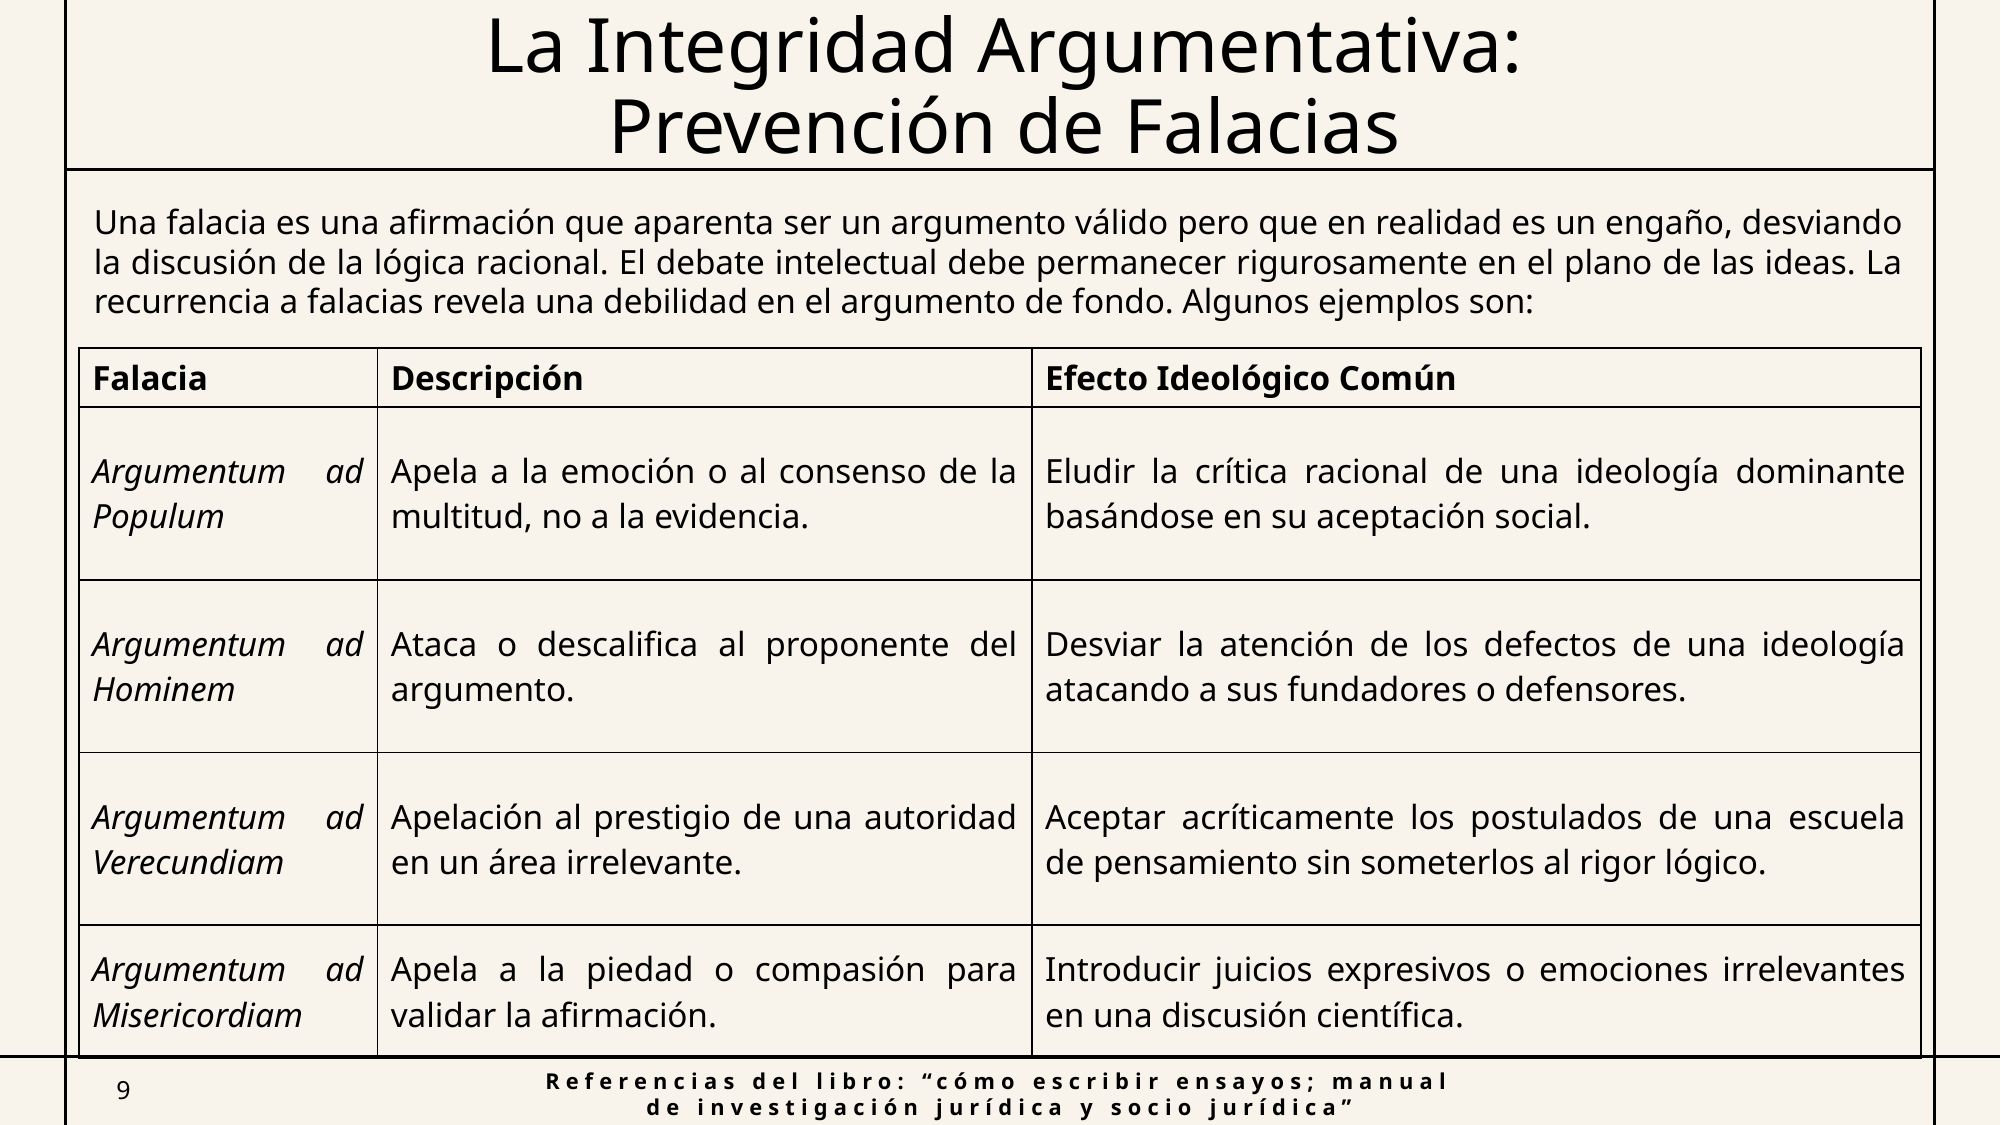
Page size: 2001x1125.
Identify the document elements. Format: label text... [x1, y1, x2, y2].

table_cell Ataca o descalifica al proponente del argumento. [378, 581, 1031, 752]
table_cell Aceptar acríticamente los postulados de una escuela de pensamiento sin someterlos al rigor lógico. [1033, 753, 1920, 924]
title La Integridad Argumentativa: Prevención de Falacias [334, 8, 1674, 168]
table_cell Apela a la piedad o compasión para validar la afirmación. [378, 926, 529, 1057]
table_header Descripción [378, 374, 1031, 406]
table_cell Argumentum ad Populum [80, 408, 377, 579]
table_cell Apela a la emoción o al consenso de la multitud, no a la evidencia. [378, 408, 1031, 579]
table_cell Eludir la crítica racional de una ideología dominante basándose en su aceptación social. [1033, 408, 1920, 579]
table_cell Apelación al prestigio de una autoridad en un área irrelevante. [378, 753, 1031, 924]
table_cell Argumentum ad Hominem [80, 581, 377, 752]
table_cell Argumentum ad Misericordiam [80, 926, 377, 1057]
text_box Una falacia es una afirmación que aparenta ser un argumento válido pero que en realidad es un engaño, desviando la discusión de la lógica racional. El debate intelectual debe permanecer rigurosamente en el plano de las ideas. La recurrencia a falacias revela una debilidad en el argumento de fondo. Algunos ejemplos son: [78, 193, 1921, 374]
table_cell Introducir juicios expresivos o emociones irrelevantes en una discusión científica. [1471, 926, 1920, 1057]
table_header Falacia [80, 374, 377, 406]
table_cell Argumentum ad Verecundiam [80, 753, 377, 924]
slide_number 9 [101, 1069, 258, 1115]
table_header Efecto Ideológico Común [1033, 374, 1920, 406]
table_cell Desviar la atención de los defectos de una ideología atacando a sus fundadores o defensores. [1033, 581, 1920, 752]
footer Referencias del libro: “cómo escribir ensayos; manual de investigación jurídica y socio jurídica” [529, 775, 1471, 1125]
